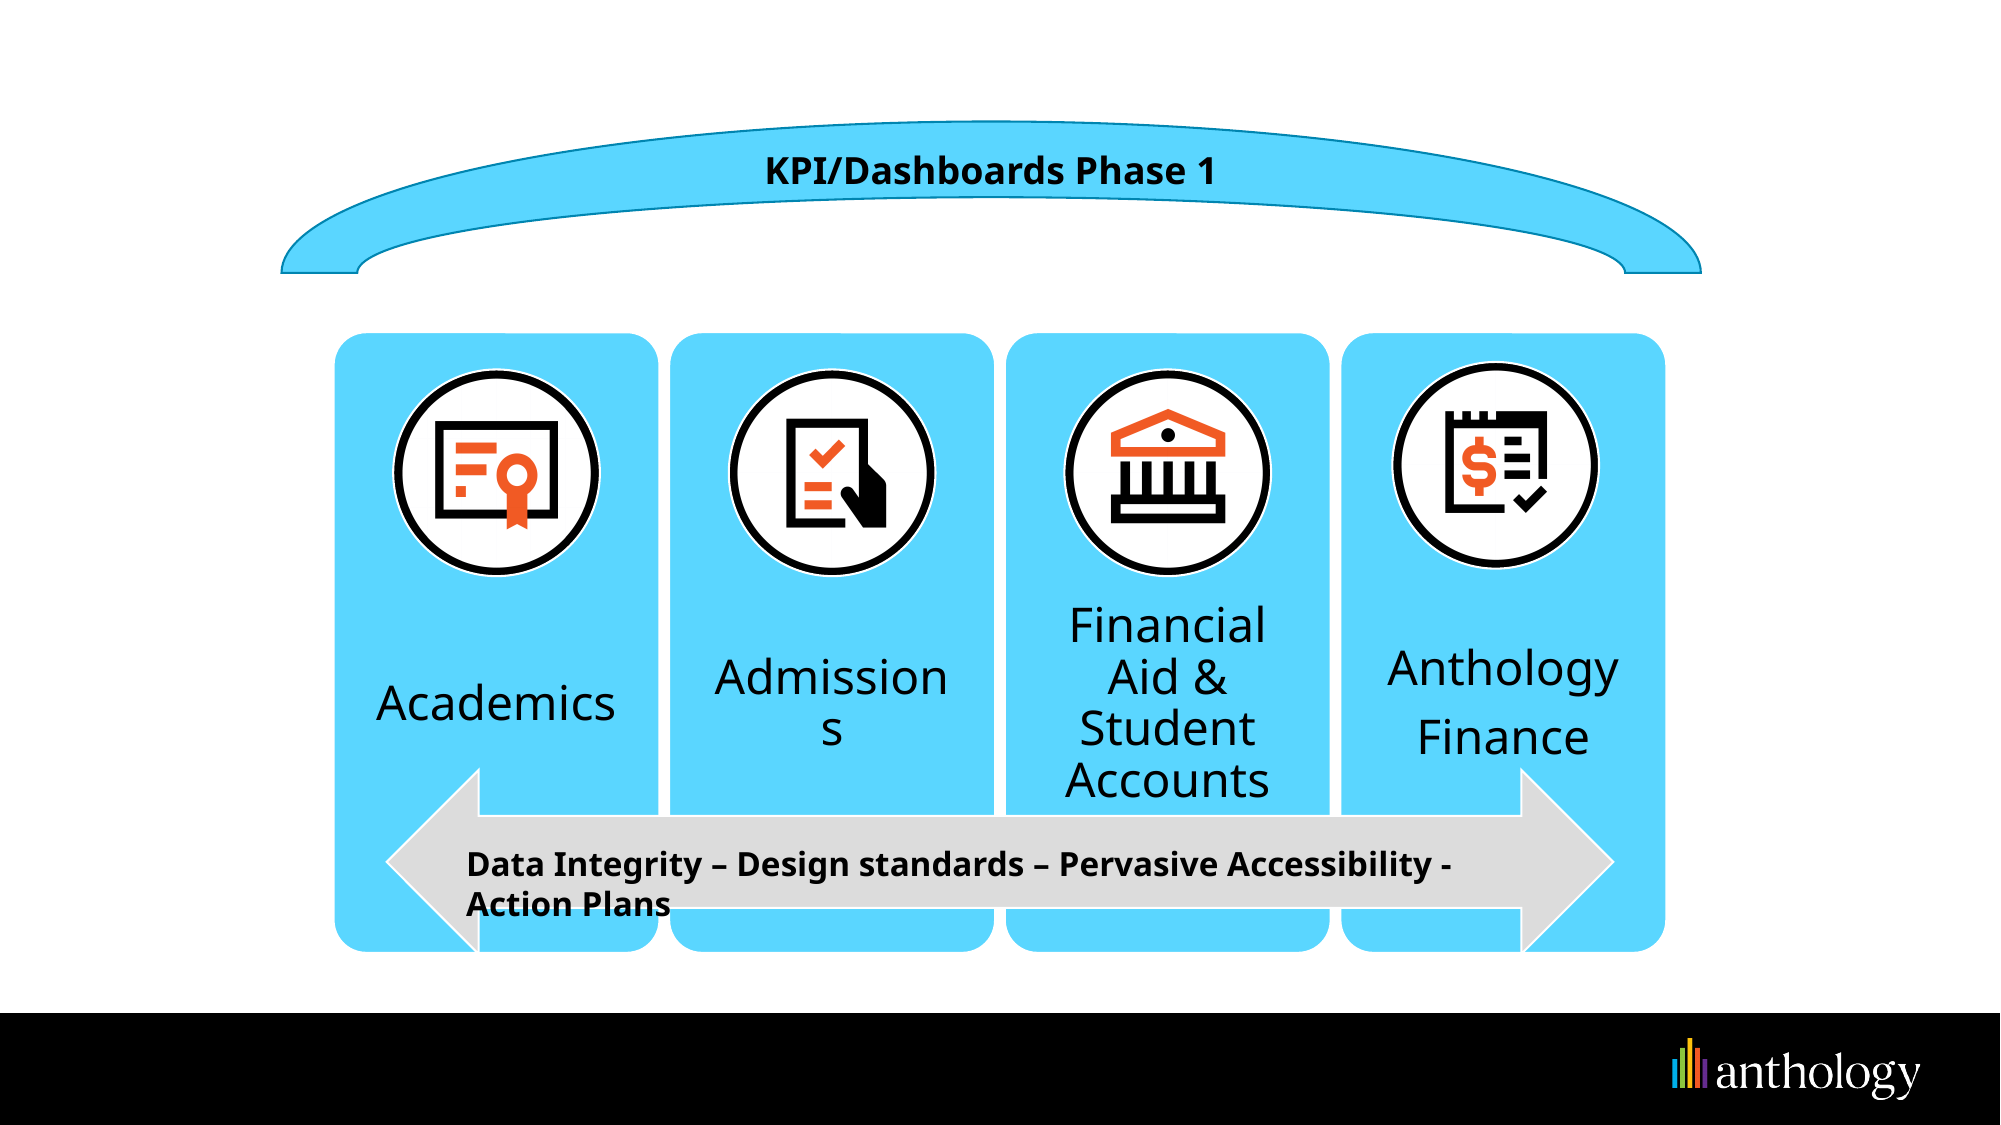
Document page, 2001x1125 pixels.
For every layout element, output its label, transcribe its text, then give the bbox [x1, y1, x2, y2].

text_box KPI/Dashboards Phase 1 [514, 139, 1469, 200]
text_box [650, 120, 1332, 139]
text_box [1127, 159, 1702, 274]
text_box [280, 159, 855, 274]
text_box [333, 339, 1667, 961]
